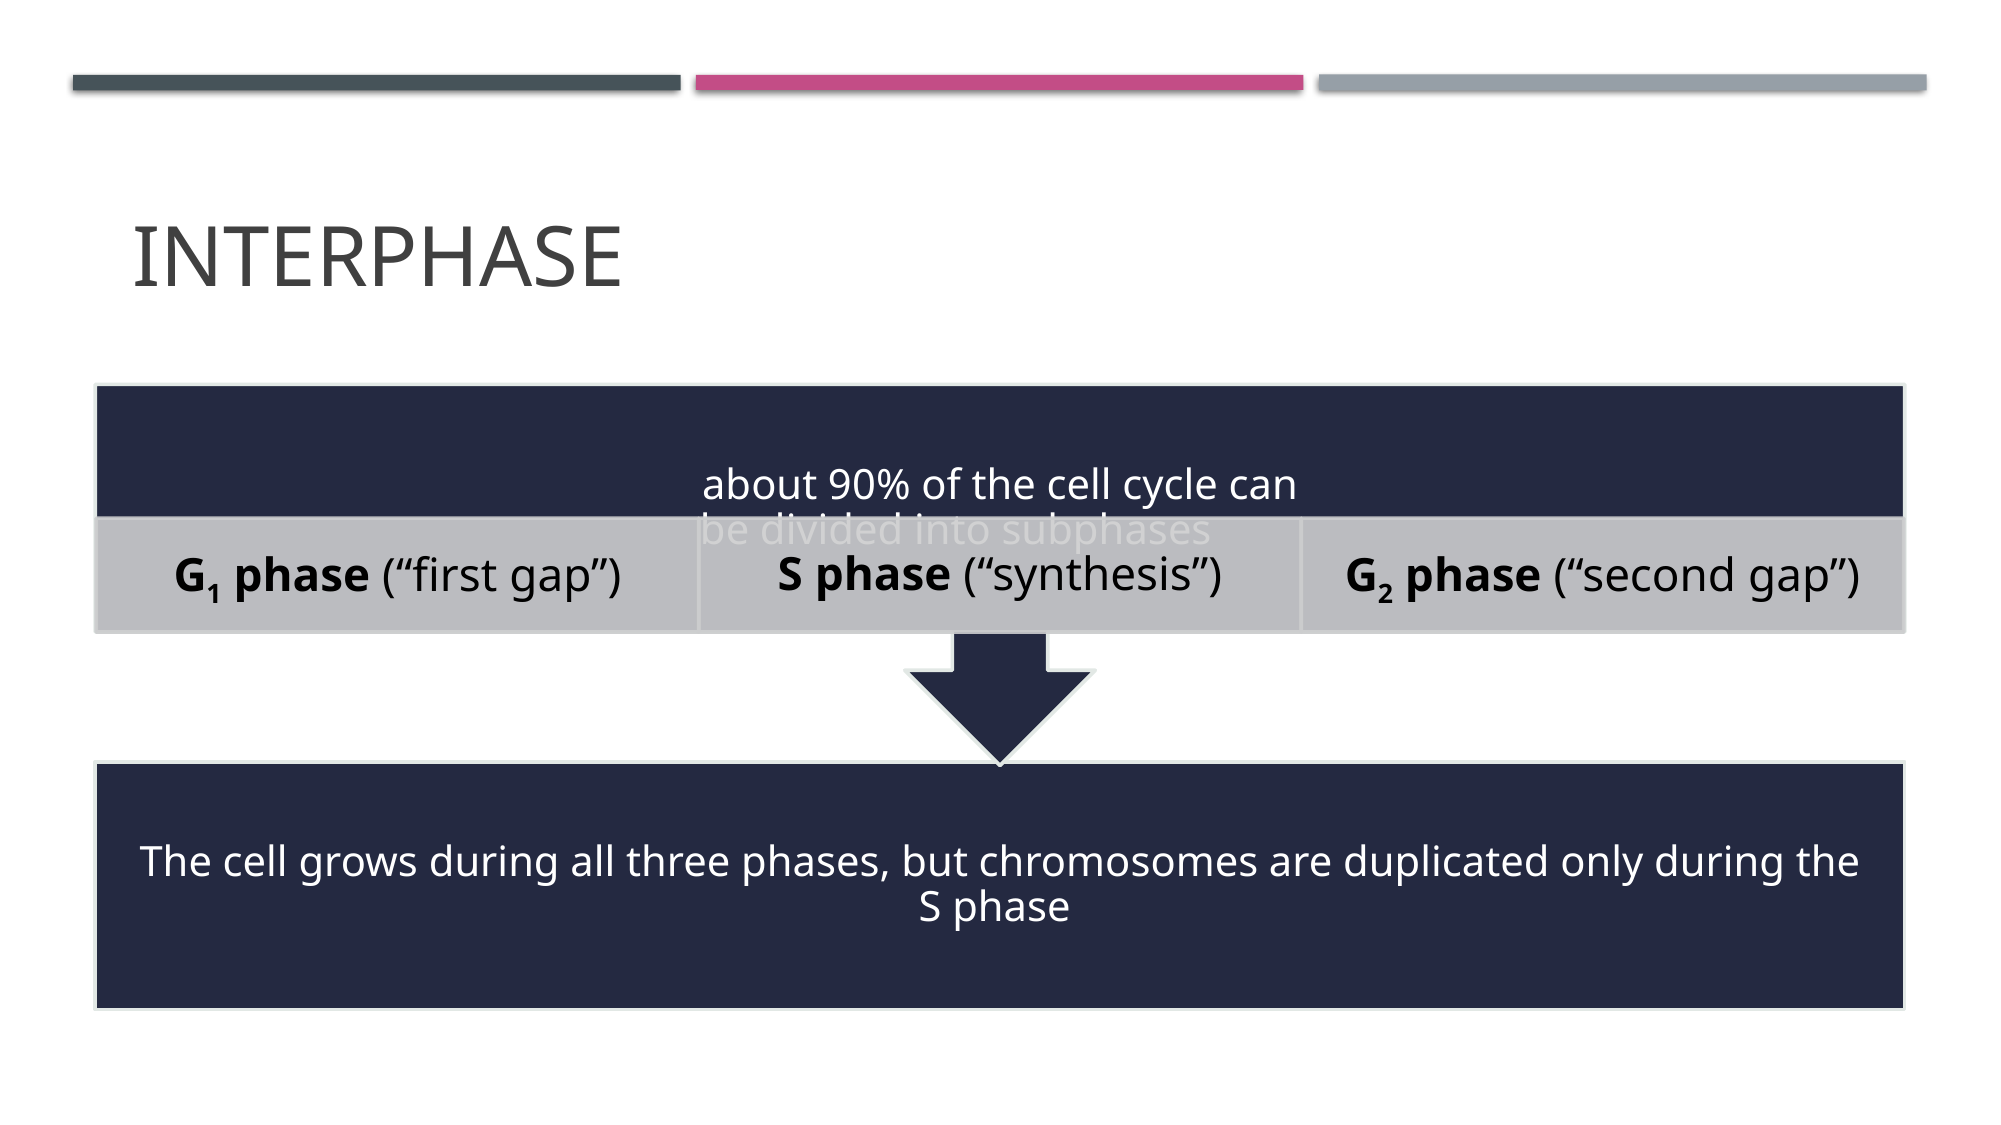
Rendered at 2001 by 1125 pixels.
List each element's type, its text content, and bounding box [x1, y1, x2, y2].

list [94, 383, 1906, 1011]
title Interphase [95, 115, 1905, 311]
